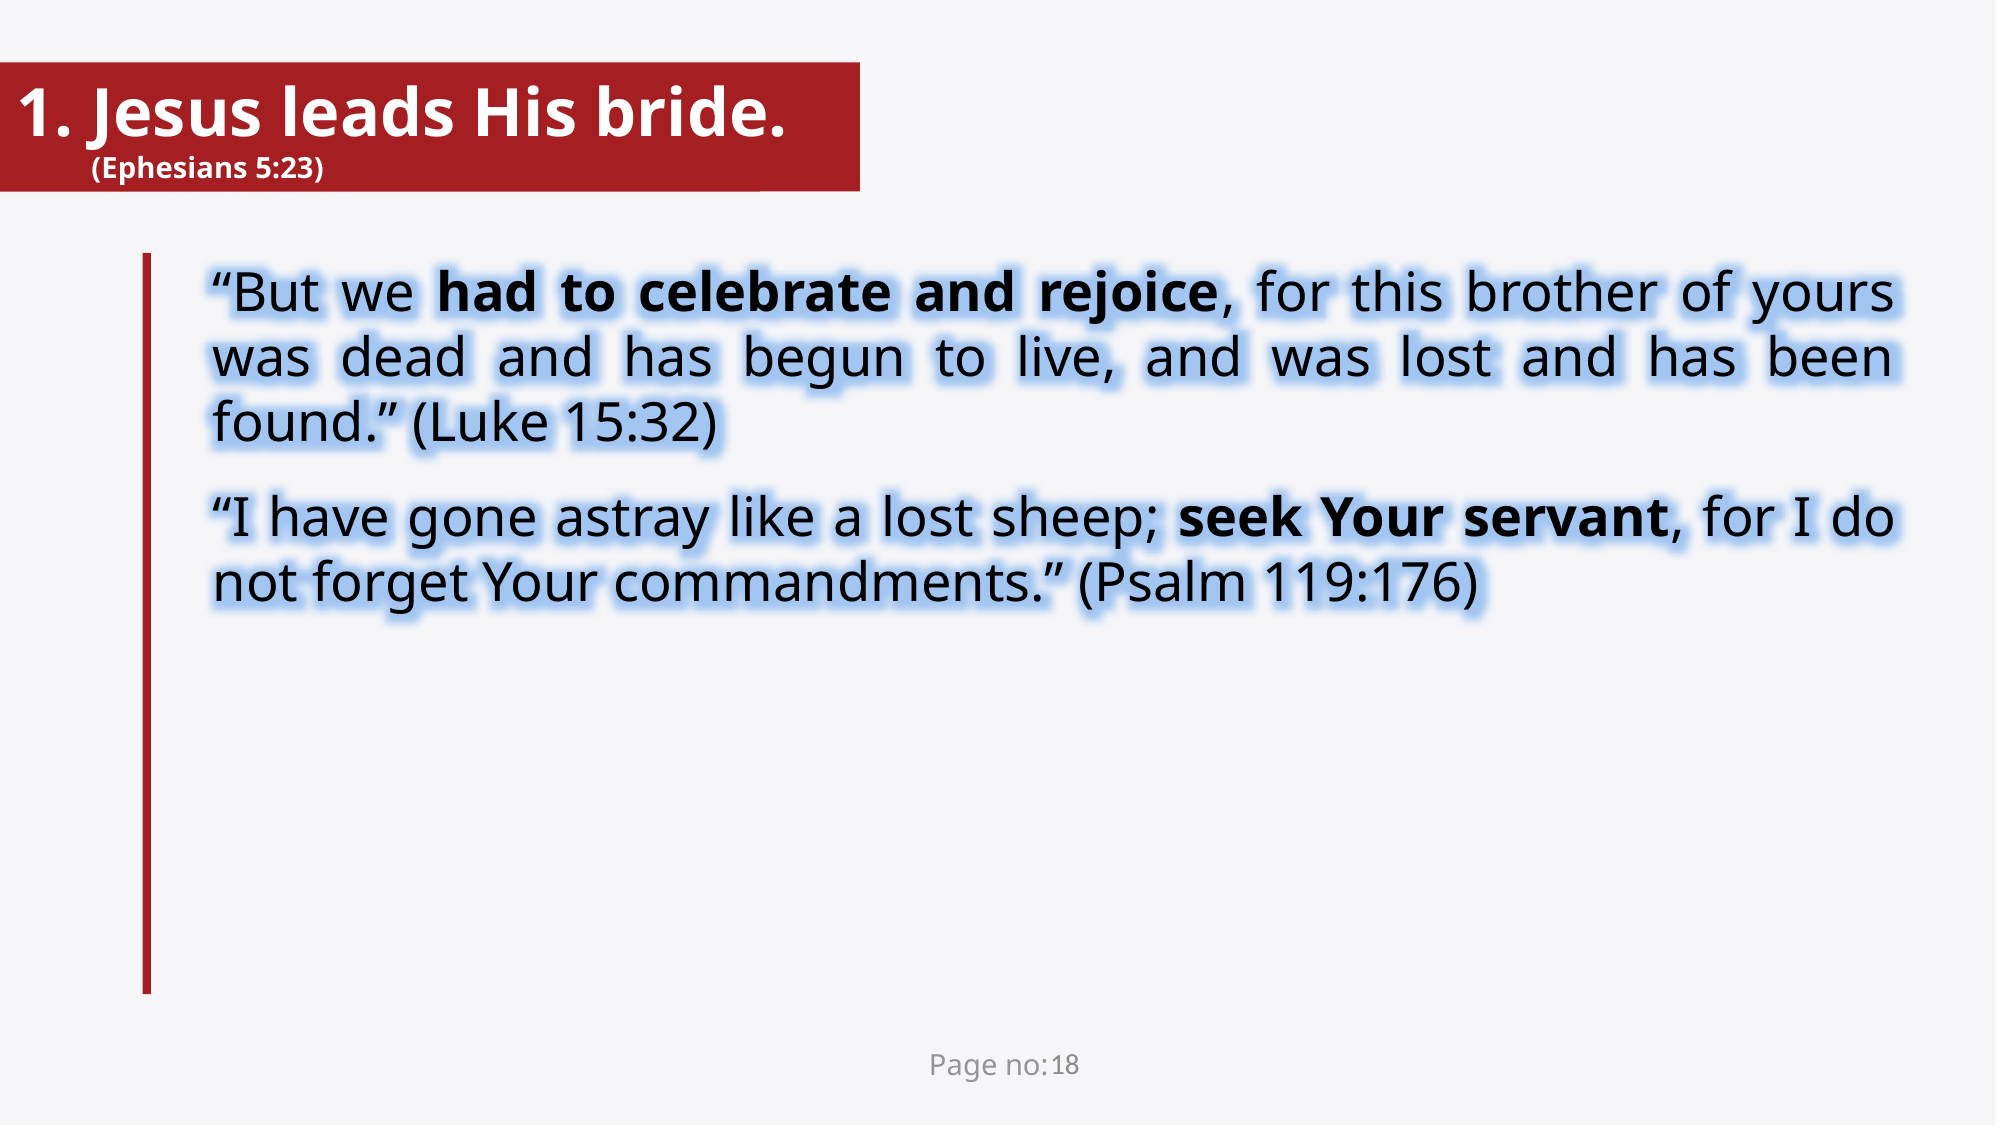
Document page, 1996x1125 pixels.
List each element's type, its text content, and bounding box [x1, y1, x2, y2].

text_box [1, 62, 861, 194]
text_box “I have gone astray like a lost sheep; seek Your servant, for I do not forget Your commandments.” (Psalm 119:176) [198, 474, 1911, 620]
text_box “But we had to celebrate and rejoice, for this brother of yours was dead and has begun to live, and was lost and has been found.” (Luke 15:32) [198, 249, 1911, 460]
